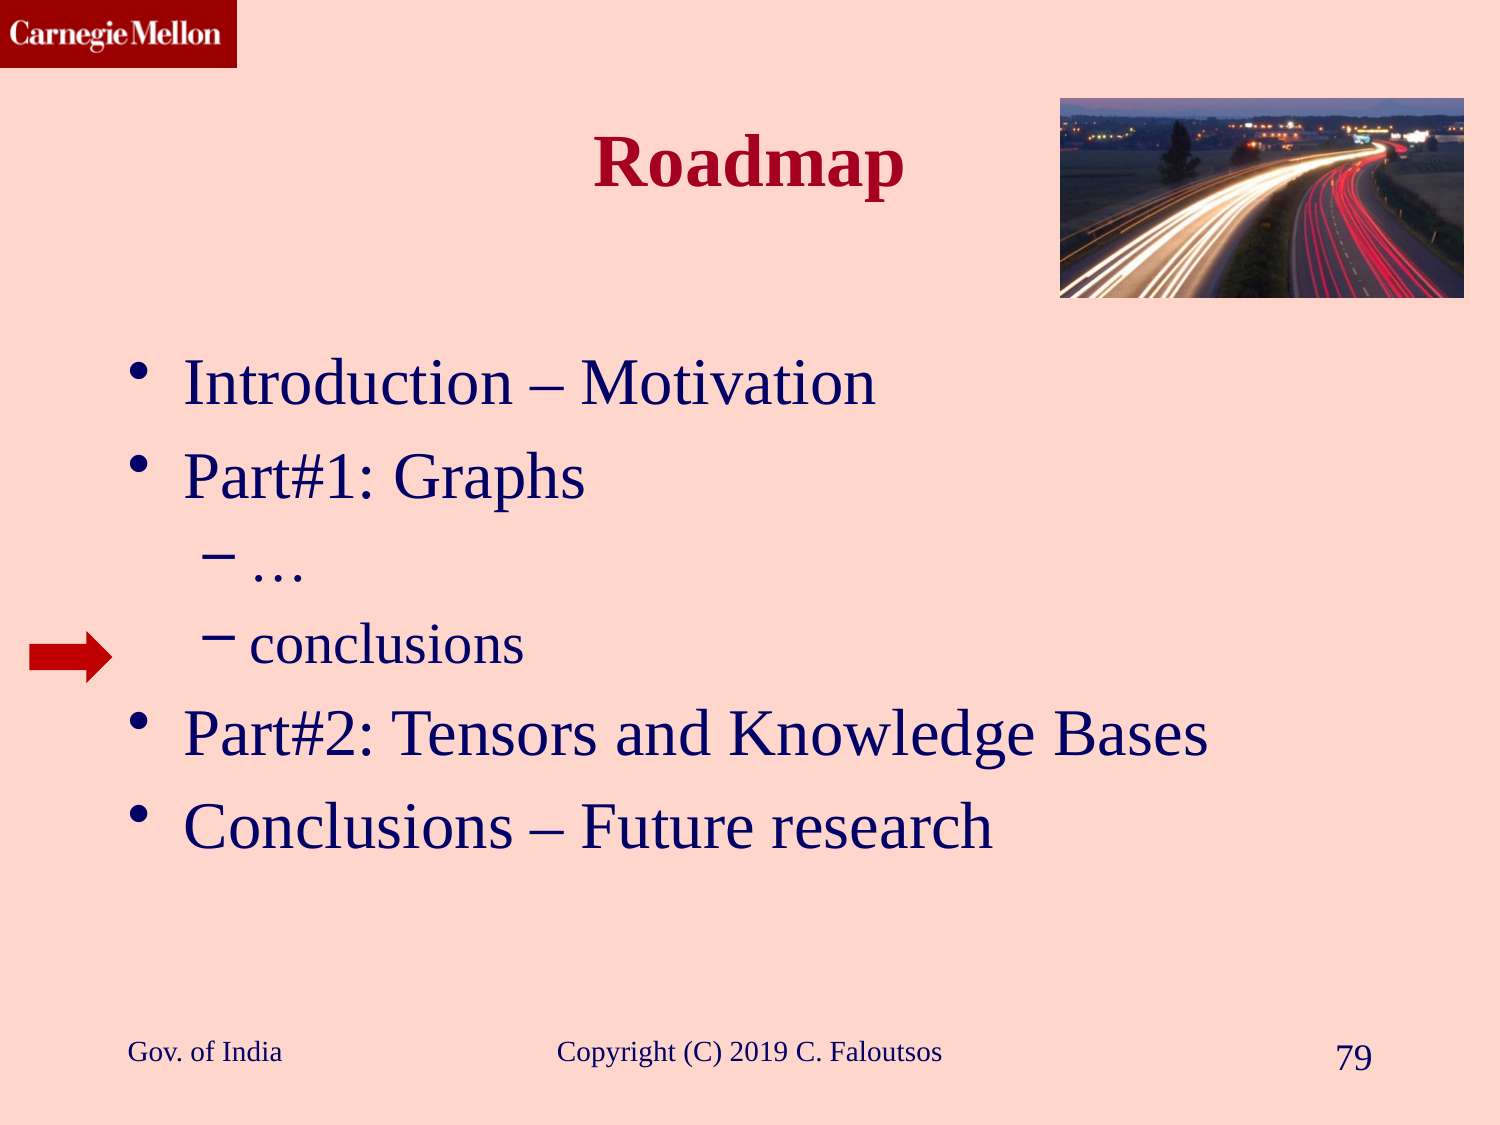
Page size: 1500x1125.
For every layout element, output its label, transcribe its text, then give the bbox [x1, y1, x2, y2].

footer Copyright (C) 2019 C. Faloutsos [512, 1024, 988, 1101]
text_box [29, 631, 113, 684]
slide_number Gov. of India [112, 1024, 426, 1101]
slide_number 79 [1074, 1024, 1388, 1101]
list Introduction – Motivation Part#1: Graphs … conclusions Part#2: Tensors and Knowledge Bases Conclusions – Future research [112, 237, 1388, 1001]
picture [1060, 98, 1464, 299]
picture [0, 0, 237, 68]
title Roadmap [112, 99, 1058, 213]
